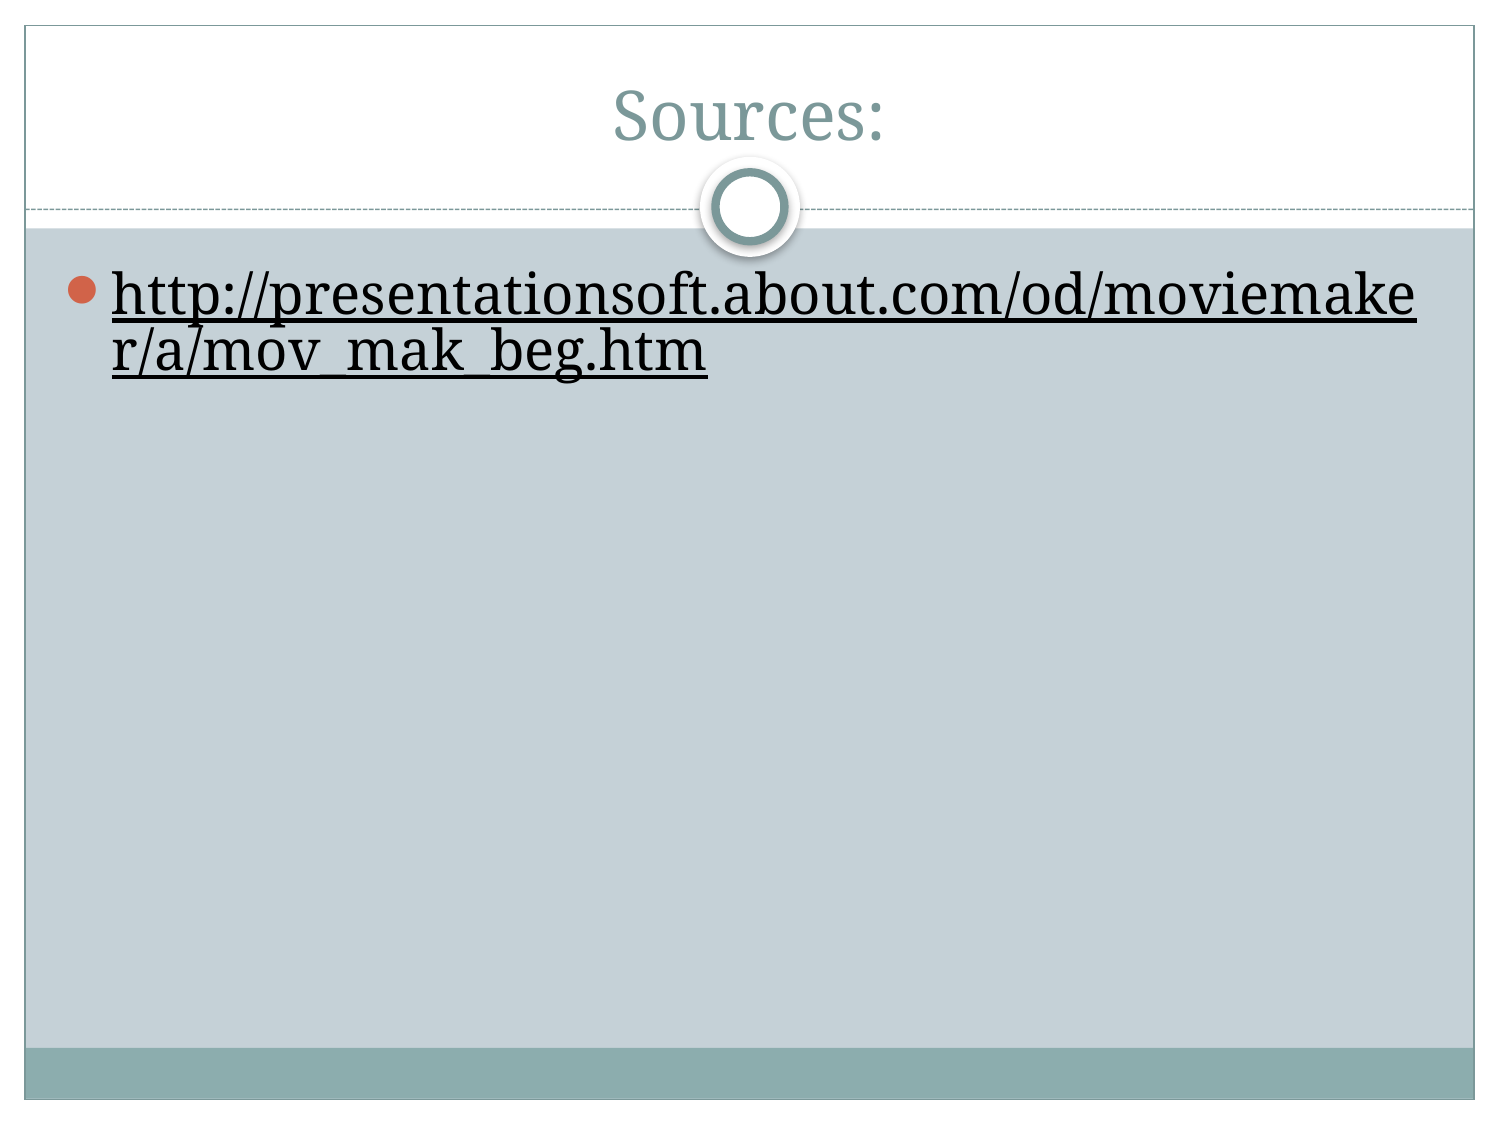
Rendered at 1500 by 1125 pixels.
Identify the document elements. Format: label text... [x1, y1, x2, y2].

title Sources: [49, 37, 1450, 162]
list http://presentationsoft.about.com/od/moviemaker/a/mov_mak_beg.htm [49, 250, 1445, 1001]
